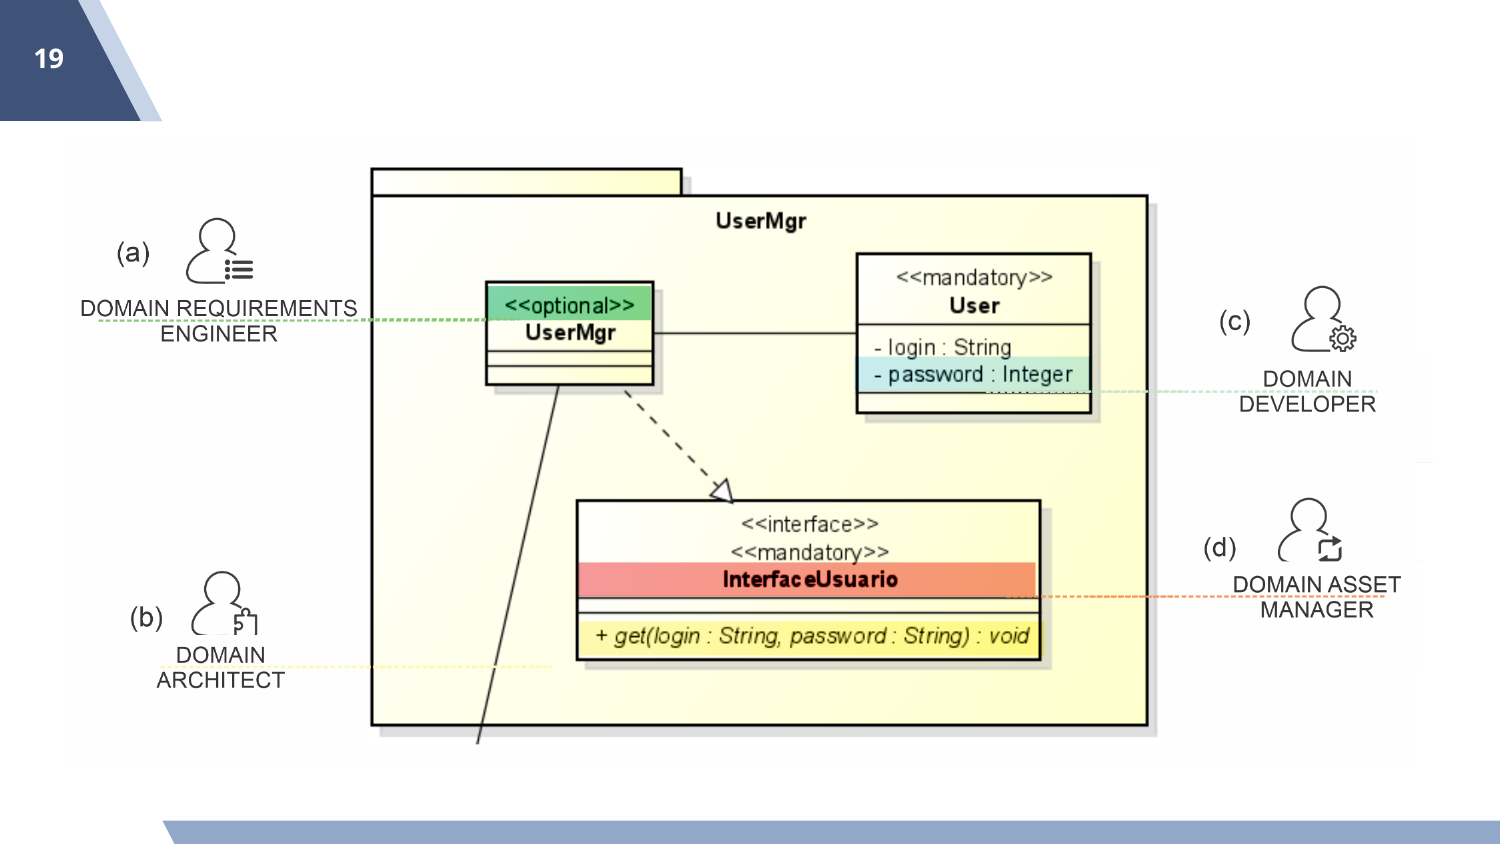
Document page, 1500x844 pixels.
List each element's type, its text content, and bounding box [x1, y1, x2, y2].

slide_number ‹#› [0, 0, 98, 121]
picture [67, 137, 1433, 765]
